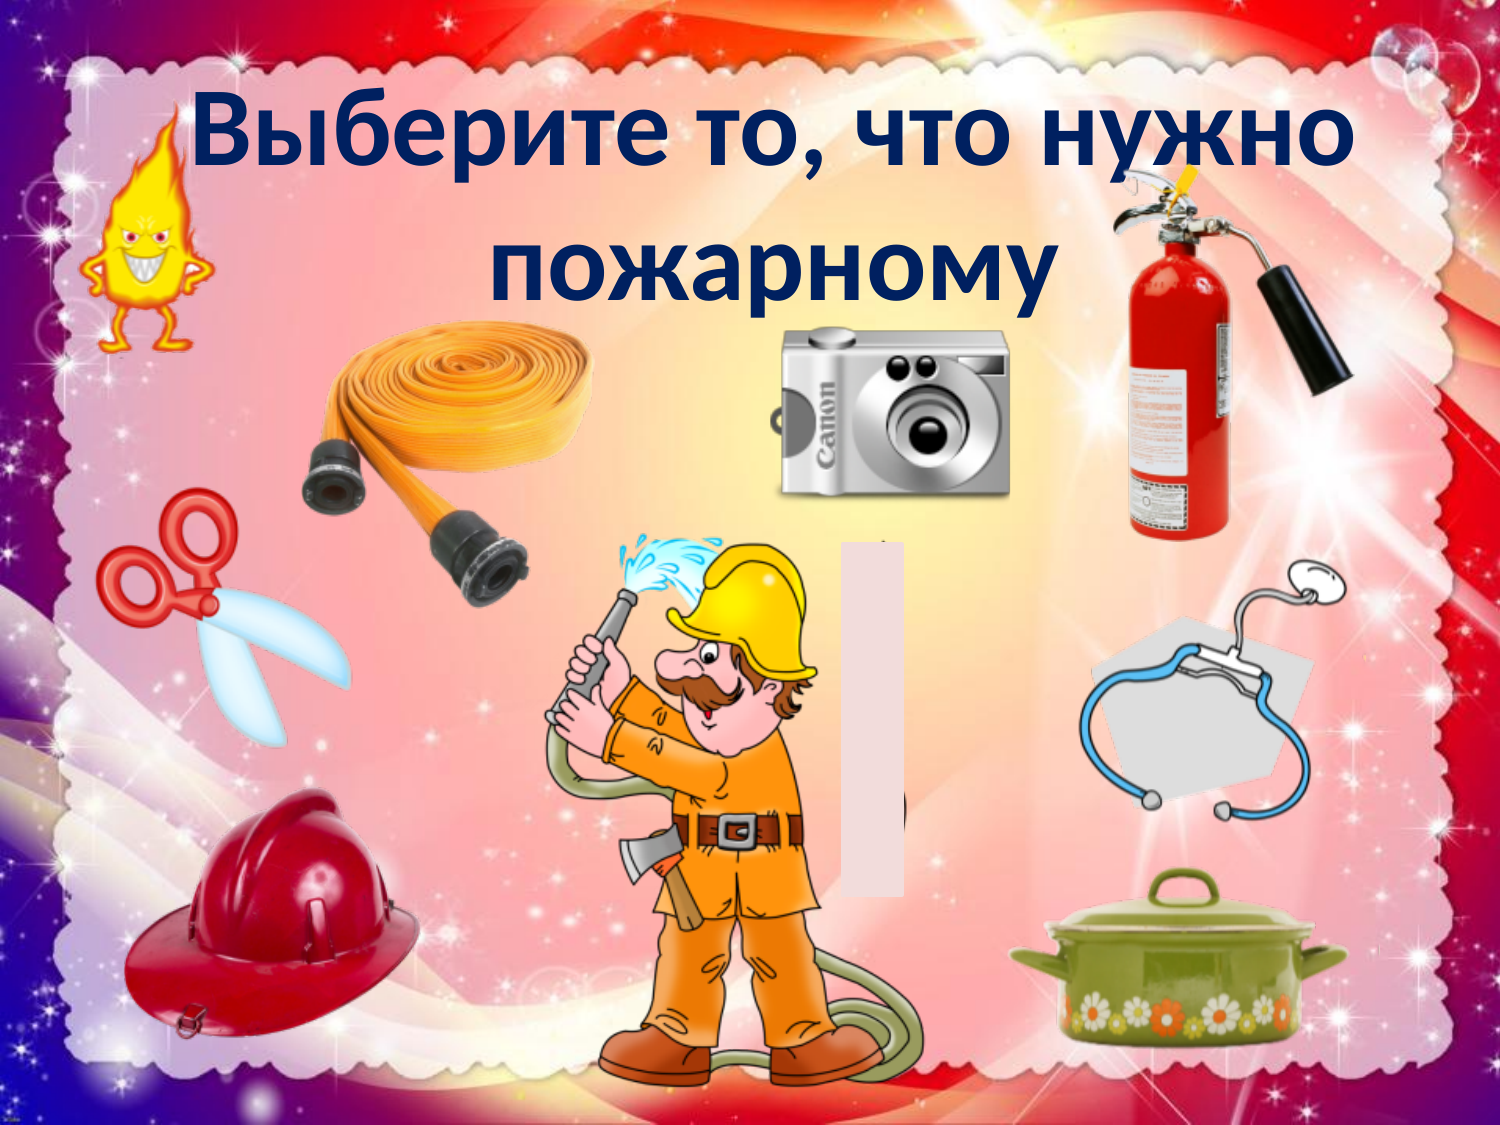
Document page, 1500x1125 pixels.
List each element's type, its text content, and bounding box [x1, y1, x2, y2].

picture [0, 0, 1500, 1125]
text_box Выберите то, что нужно пожарному [123, 45, 1424, 330]
